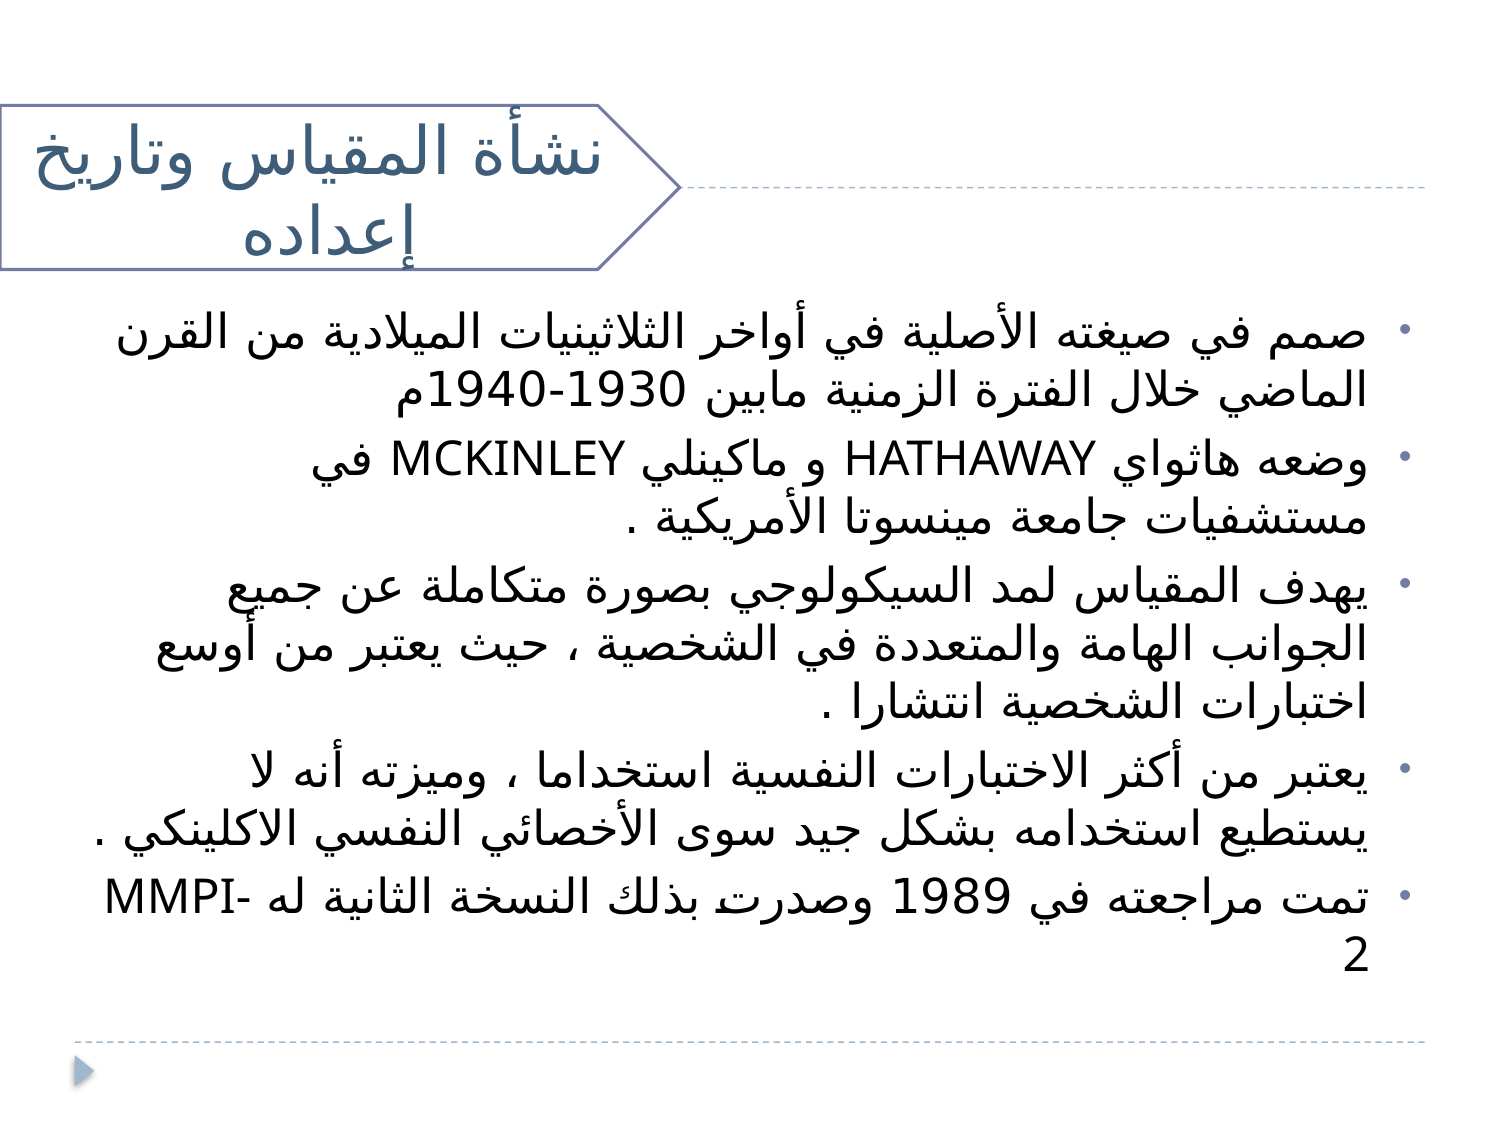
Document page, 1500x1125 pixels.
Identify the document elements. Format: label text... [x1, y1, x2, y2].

text_box نشأة المقياس وتاريخ إعداده [0, 103, 681, 272]
list صمم في صيغته الأصلية في أواخر الثلاثينيات الميلادية من القرن الماضي خلال الفترة الزمنية مابين 1930-1940م وضعه هاثواي HATHAWAY و ماكينلي MCKINLEY في مستشفيات جامعة مينسوتا الأمريكية . يهدف المقياس لمد السيكولوجي بصورة متكاملة عن جميع الجوانب الهامة والمتعددة في الشخصية ، حيث يعتبر من أوسع اختبارات الشخصية انتشارا . يعتبر من أكثر الاختبارات النفسية استخداما ، وميزته أنه لا يستطيع استخدامه بشكل جيد سوى الأخصائي النفسي الاكلينكي . تمت مراجعته في 1989 وصدرت بذلك النسخة الثانية له MMPI-2 [75, 292, 1425, 1010]
